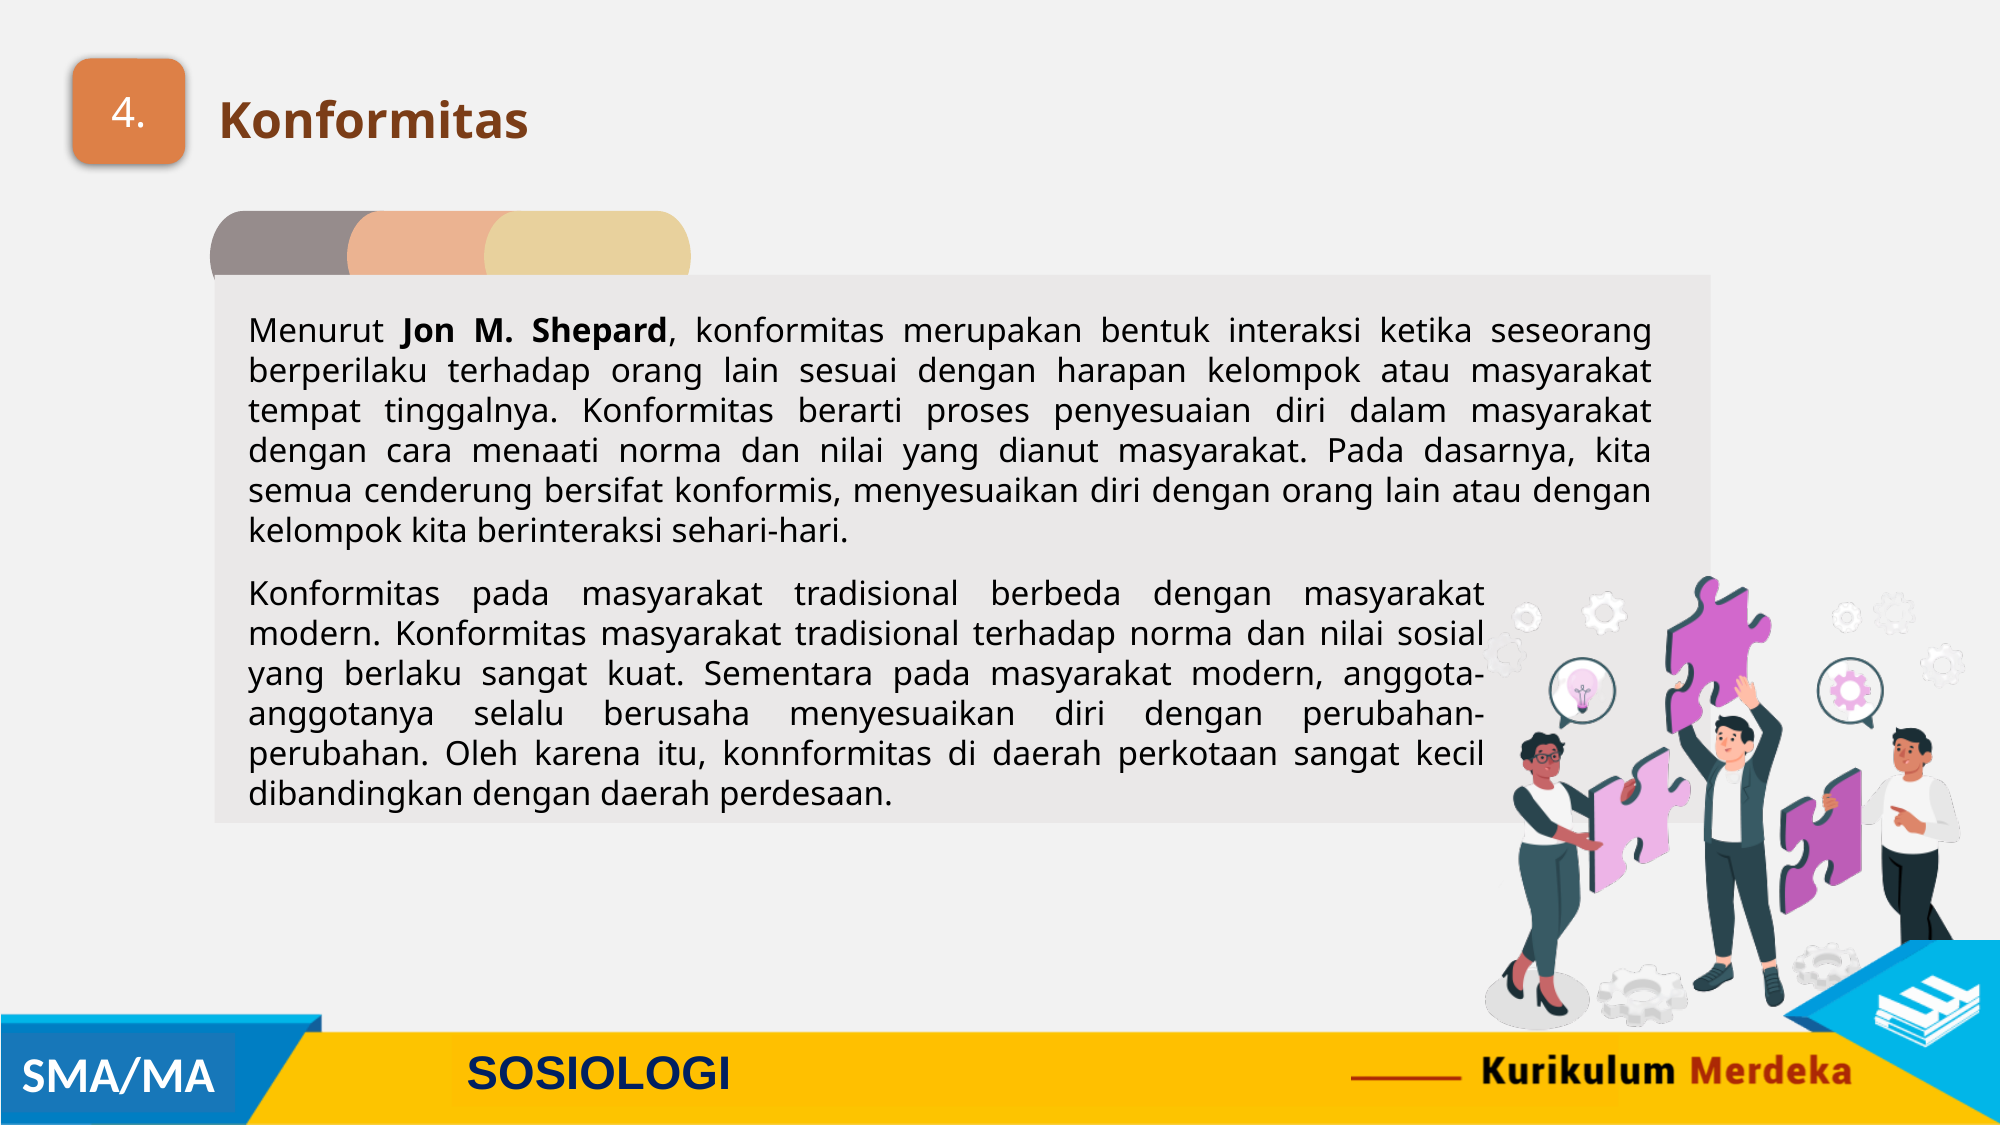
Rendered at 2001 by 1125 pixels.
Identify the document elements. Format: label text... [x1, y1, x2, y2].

text_box 4. [72, 58, 186, 164]
text_box [214, 274, 1712, 824]
text_box [483, 209, 692, 274]
text_box Menurut Jon M. Shepard, konformitas merupakan bentuk interaksi ketika seseorang berperilaku terhadap orang lain sesuai dengan harapan kelompok atau masyarakat tempat tinggalnya. Konformitas berarti proses penyesuaian diri dalam masyarakat dengan cara menaati norma dan nilai yang dianut masyarakat. Pada dasarnya, kita semua cenderung bersifat konformis, menyesuaikan diri dengan orang lain atau dengan kelompok kita berinteraksi sehari-hari. [233, 301, 1669, 557]
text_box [1, 940, 2000, 1125]
text_box [346, 209, 516, 274]
picture [1452, 545, 2000, 940]
text_box Konformitas pada masyarakat tradisional berbeda dengan masyarakat modern. Konformitas masyarakat tradisional terhadap norma dan nilai sosial yang berlaku sangat kuat. Sementara pada masyarakat modern, anggota-anggotanya selalu berusaha menyesuaikan diri dengan perubahan-perubahan. Oleh karena itu, konnformitas di daerah perkotaan sangat kecil dibandingkan dengan daerah perdesaan. [233, 564, 1452, 820]
text_box [208, 209, 379, 281]
text_box Konformitas [203, 80, 971, 156]
